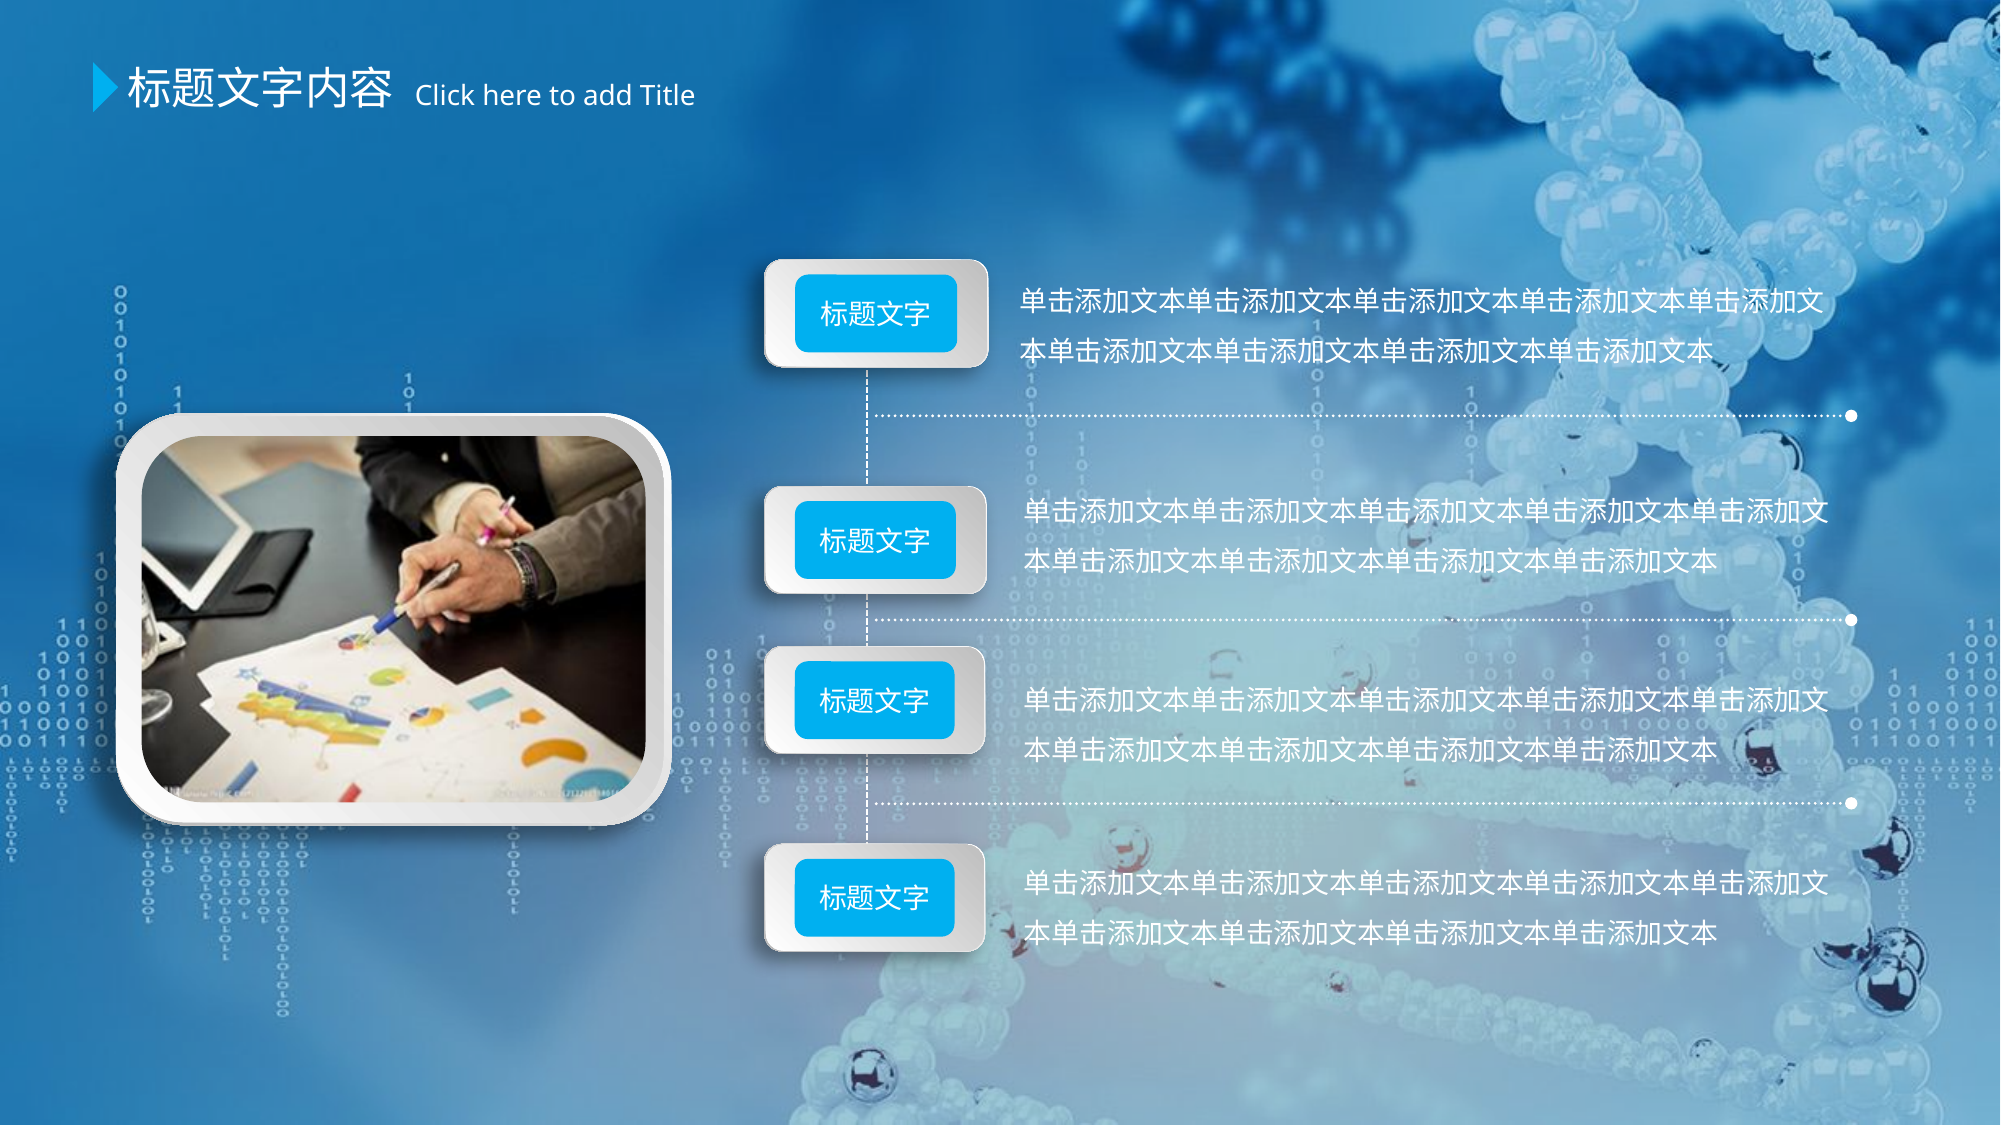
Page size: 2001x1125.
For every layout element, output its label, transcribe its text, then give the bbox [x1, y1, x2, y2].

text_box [115, 413, 672, 826]
text_box 单击添加文本单击添加文本单击添加文本单击添加文本单击添加文本单击添加文本单击添加文本单击添加文本单击添加文本 [1008, 921, 1852, 1007]
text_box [764, 259, 989, 368]
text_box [764, 486, 987, 594]
picture [0, 0, 2001, 1125]
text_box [764, 843, 986, 952]
text_box 单击添加文本单击添加文本单击添加文本单击添加文本单击添加文本单击添加文本单击添加文本单击添加文本单击添加文本 [1004, 259, 1852, 320]
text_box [93, 52, 719, 122]
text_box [866, 320, 1852, 921]
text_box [764, 646, 986, 754]
